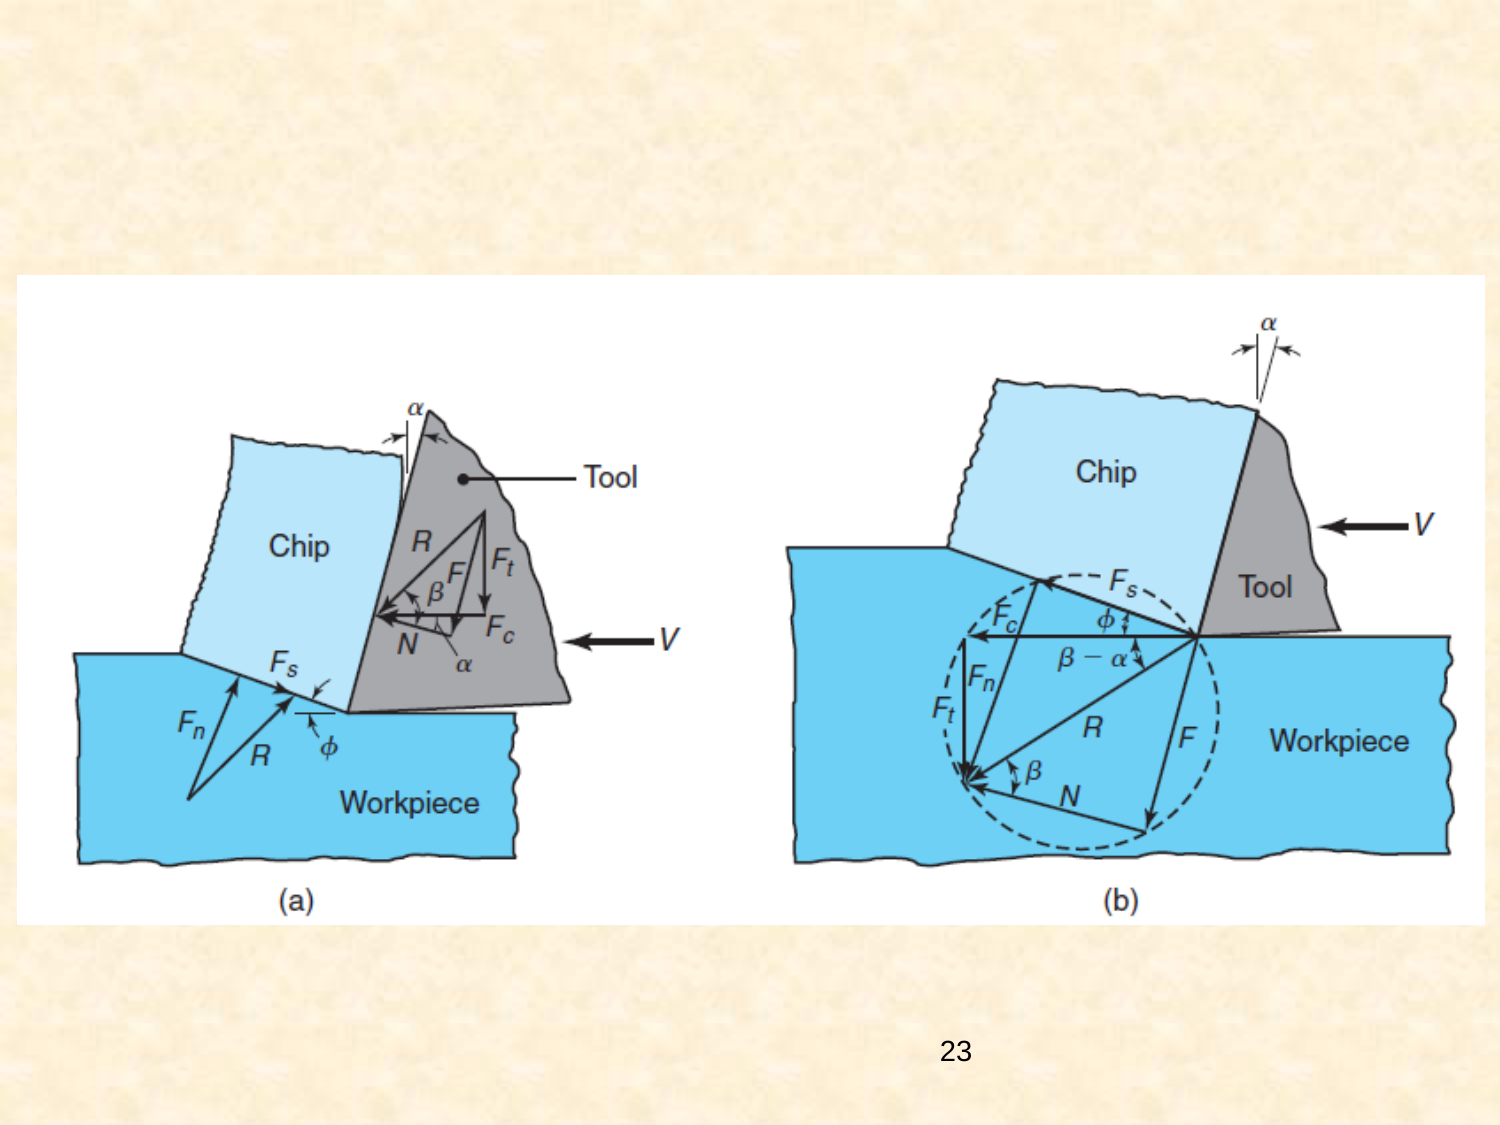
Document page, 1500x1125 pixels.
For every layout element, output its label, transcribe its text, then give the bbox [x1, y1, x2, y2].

picture [0, 0, 1500, 1125]
slide_number 23 [512, 1024, 988, 1103]
